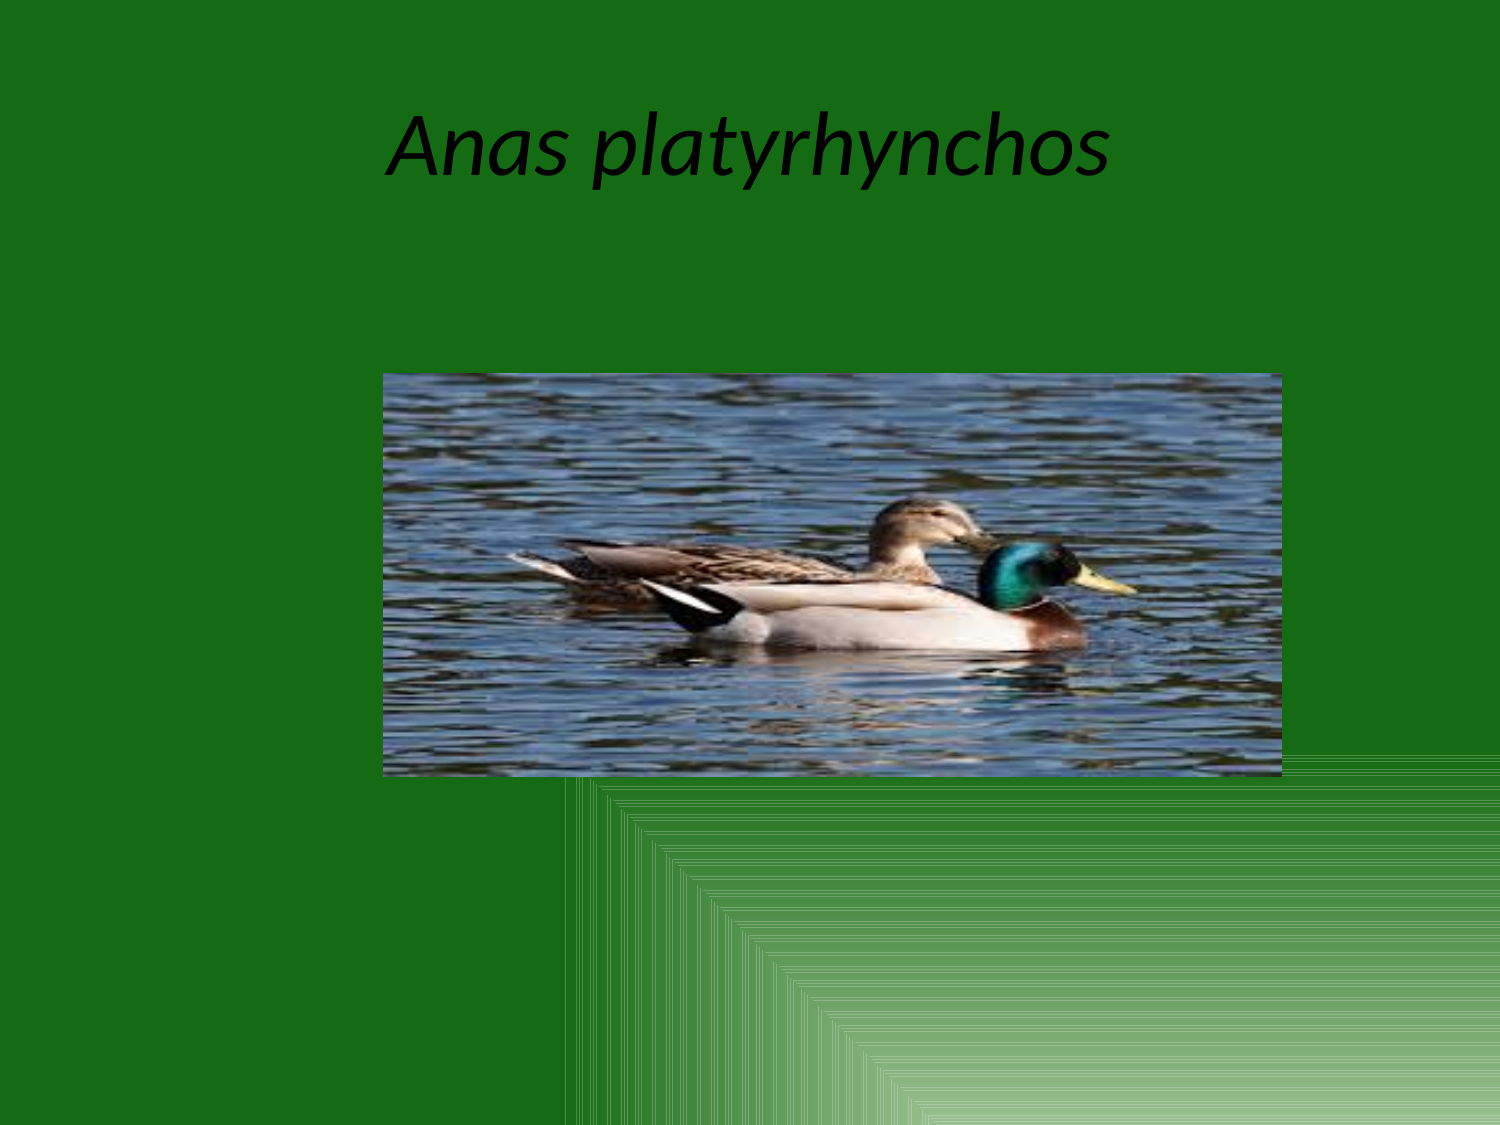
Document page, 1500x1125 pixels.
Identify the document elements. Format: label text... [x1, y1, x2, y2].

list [383, 373, 1282, 777]
title Anas platyrhynchos [75, 45, 1425, 233]
